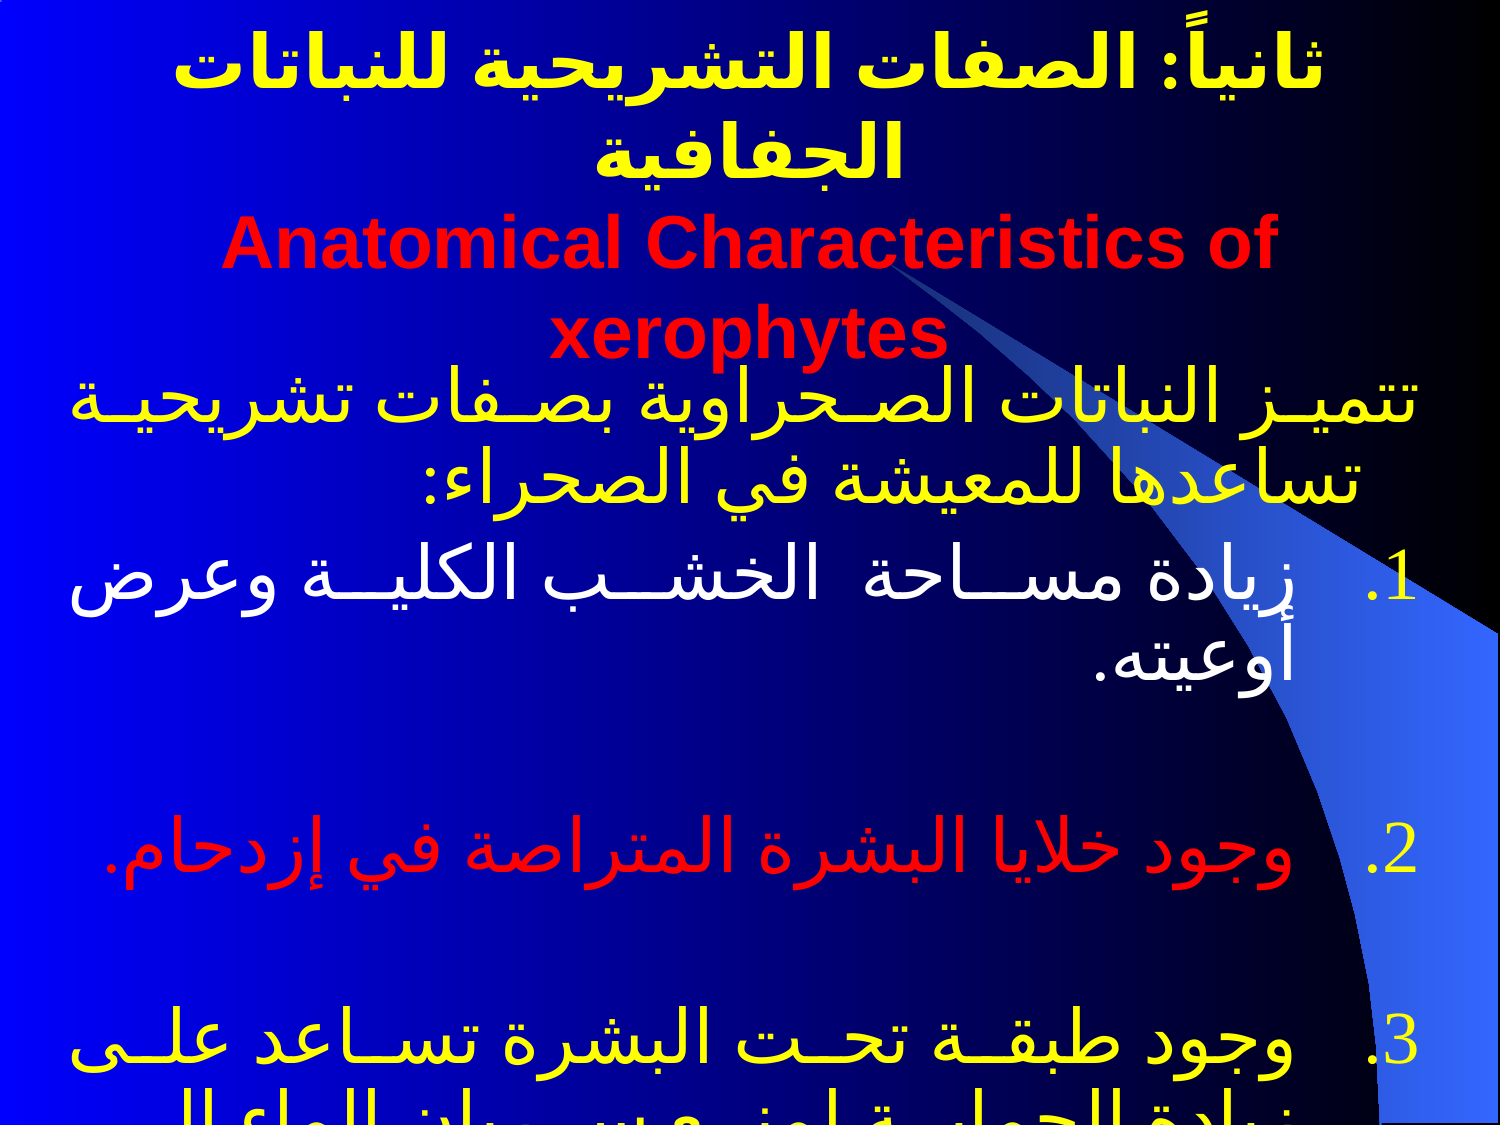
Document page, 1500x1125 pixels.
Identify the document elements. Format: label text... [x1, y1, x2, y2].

list تتميز النباتات الصحراوية بصفات تشريحية تساعدها للمعيشة في الصحراء: زيادة مساحة الخشب الكلية وعرض أوعيته. وجود خلايا البشرة المتراصة في إزدحام. وجود طبقة تحت البشرة تساعد على زيادة الحماية لمنع سريان الماء إلى الخارج. [37, 349, 1451, 1088]
title ثانياً: الصفات التشريحية للنباتات الجفافية Anatomical Characteristics of xerophytes [62, 37, 1438, 351]
